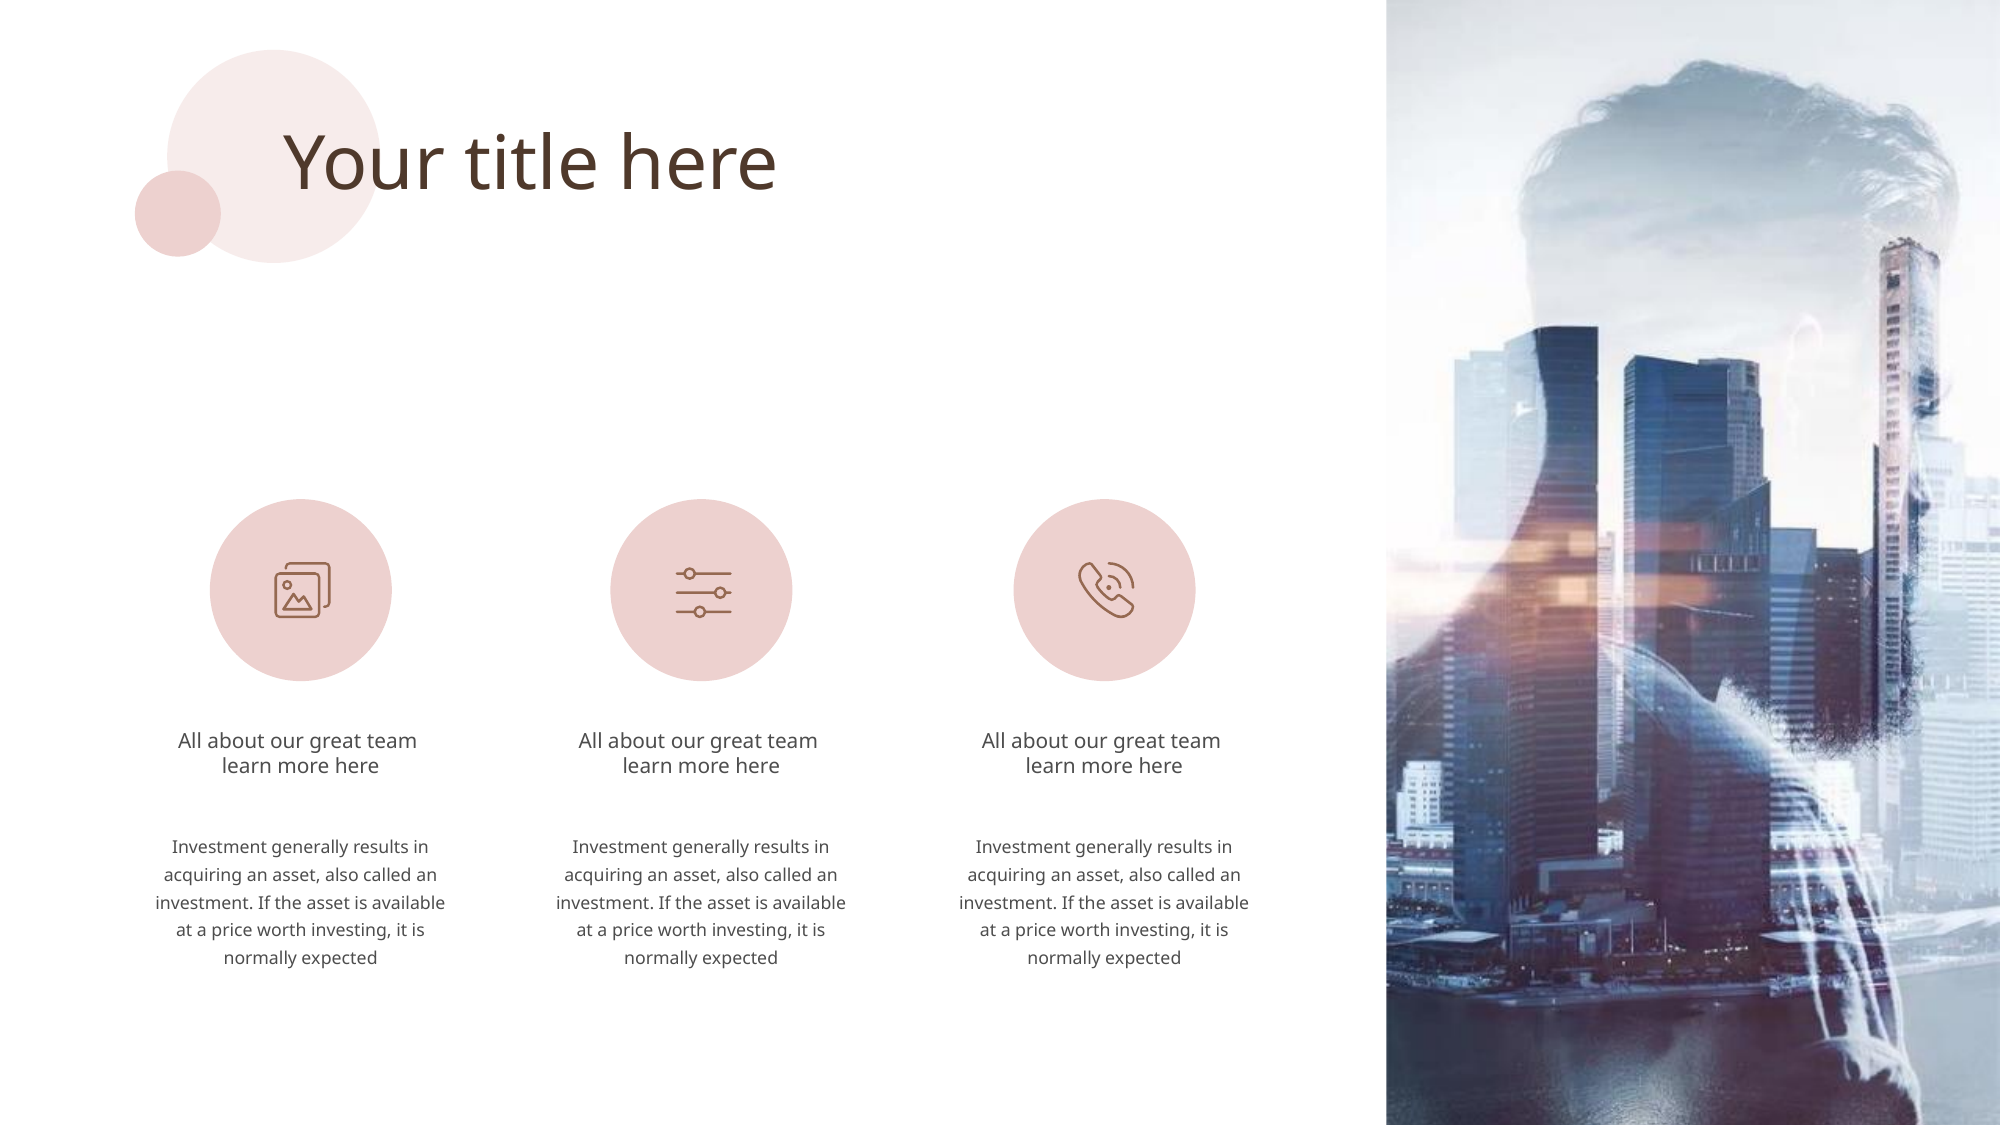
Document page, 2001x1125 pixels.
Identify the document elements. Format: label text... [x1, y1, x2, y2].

text_box All about our great team learn more here [967, 720, 1242, 786]
text_box Your title here [269, 107, 795, 213]
picture [1386, 0, 2000, 1125]
text_box All about our great team learn more here [163, 720, 438, 786]
text_box [675, 586, 732, 600]
text_box [675, 605, 732, 619]
text_box Investment generally results in acquiring an asset, also called an investment. If the asset is available at a price worth investing, it is normally expected [127, 821, 474, 977]
text_box [284, 562, 331, 608]
text_box [1012, 498, 1197, 683]
text_box [208, 498, 393, 683]
text_box All about our great team learn more here [564, 720, 839, 786]
text_box [609, 498, 794, 683]
text_box [675, 567, 732, 580]
text_box [166, 48, 370, 265]
text_box Investment generally results in acquiring an asset, also called an investment. If the asset is available at a price worth investing, it is normally expected [528, 821, 874, 977]
text_box Investment generally results in acquiring an asset, also called an investment. If the asset is available at a price worth investing, it is normally expected [931, 821, 1278, 977]
text_box [274, 572, 321, 619]
text_box [1078, 562, 1135, 619]
text_box [133, 169, 222, 258]
